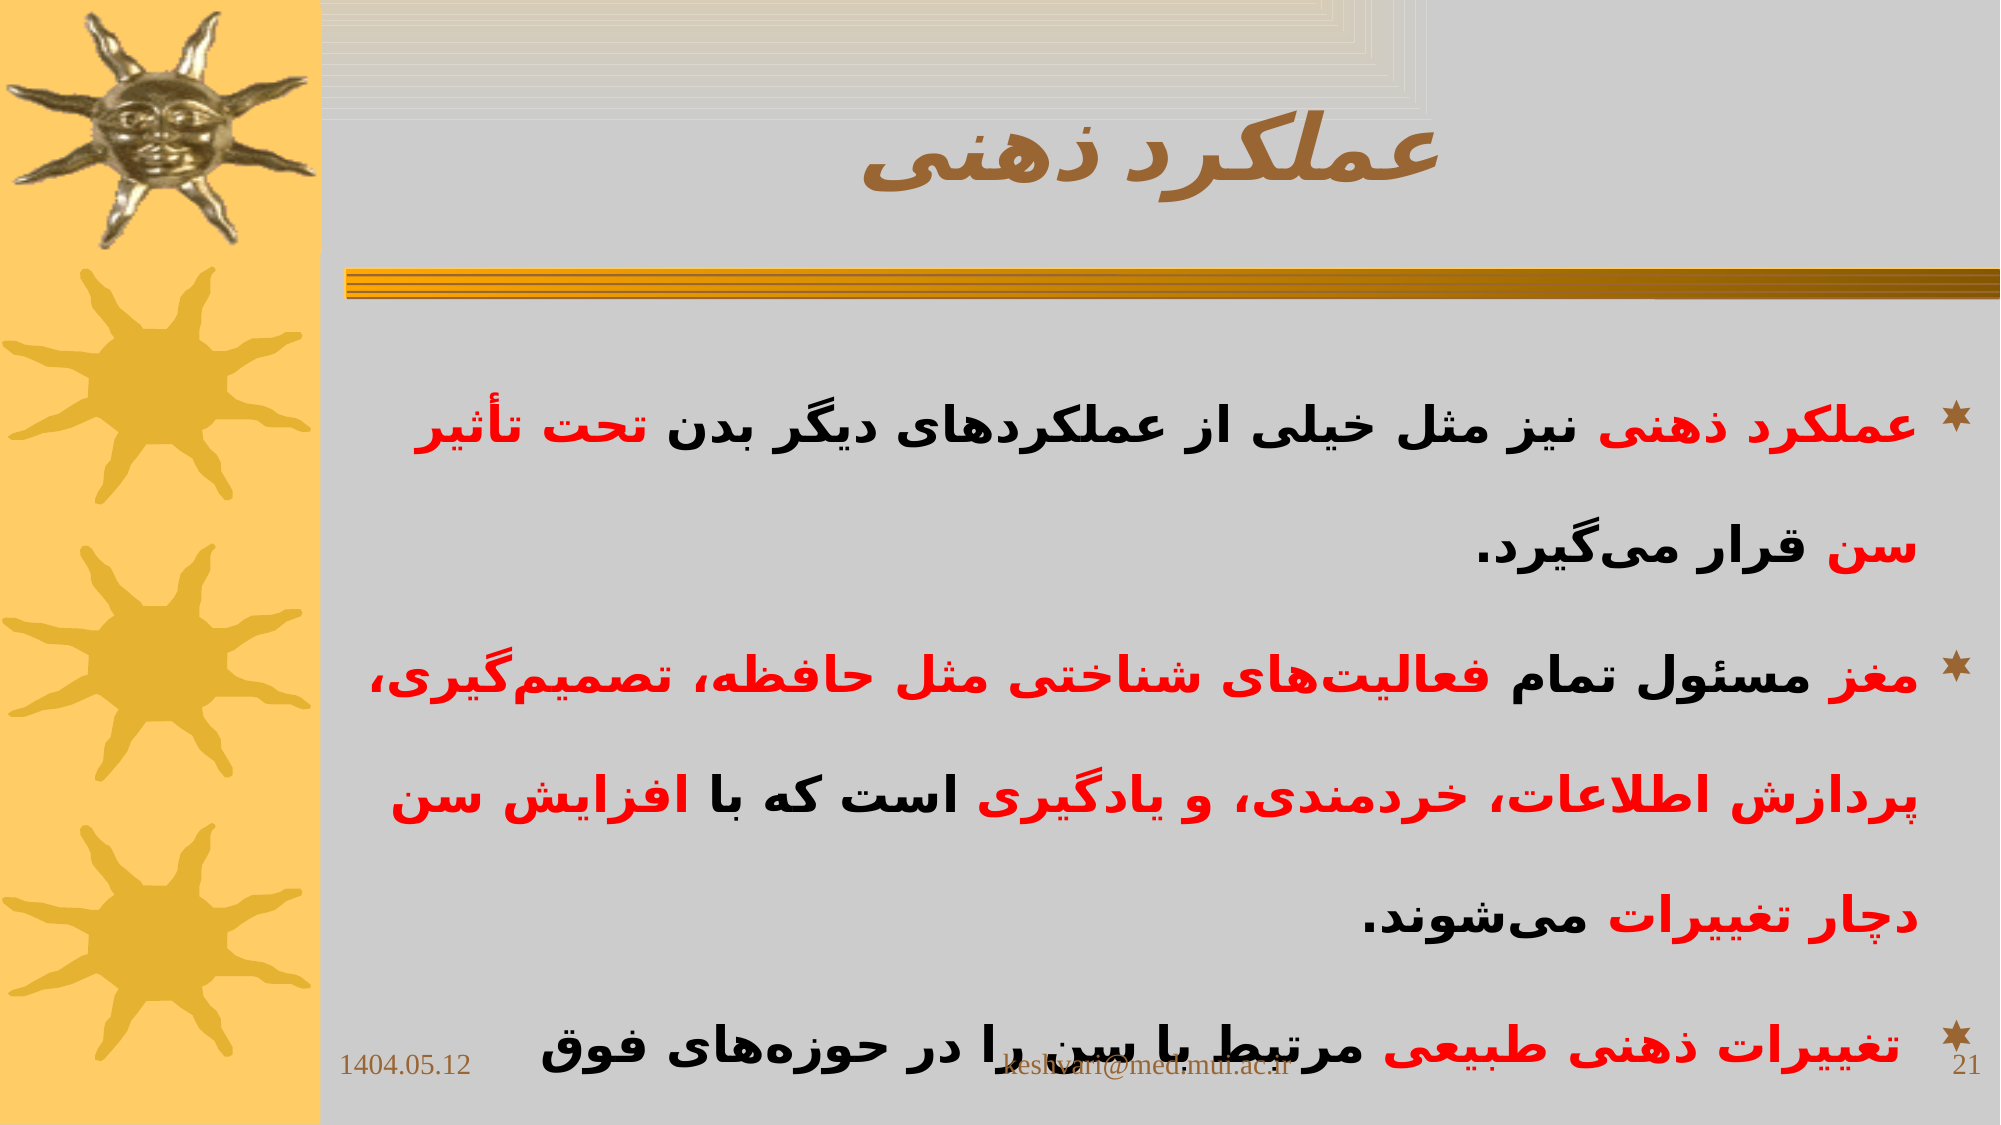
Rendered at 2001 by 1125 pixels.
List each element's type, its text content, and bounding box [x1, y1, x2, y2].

title عملکرد ذهنی [334, 50, 1989, 238]
list عملکرد ذهنی نیز مثل خیلی از عملکردهای دیگر بدن تحت تأثیر سن قرار می‌گیرد. مغز مسئول تمام فعالیت‌های شناختی مثل حافظه، تصمیم‌گیری، پردازش اطلاعات، خردمندی، و یادگیری است که با افزایش سن دچار تغییرات می‌شوند. تغییرات ذهنی طبیعی مرتبط با سن را در حوزه‌های فوق «سالخوردگی شناختی» یا «افت شناختی طبیعی ناشی از سالمندی» می‌نامند. [323, 324, 1992, 1000]
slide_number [323, 1025, 714, 1100]
footer keshvari@med.mui.ac.ir [830, 1025, 1464, 1100]
slide_number 21 [1580, 1025, 1998, 1100]
picture [2, 8, 322, 254]
